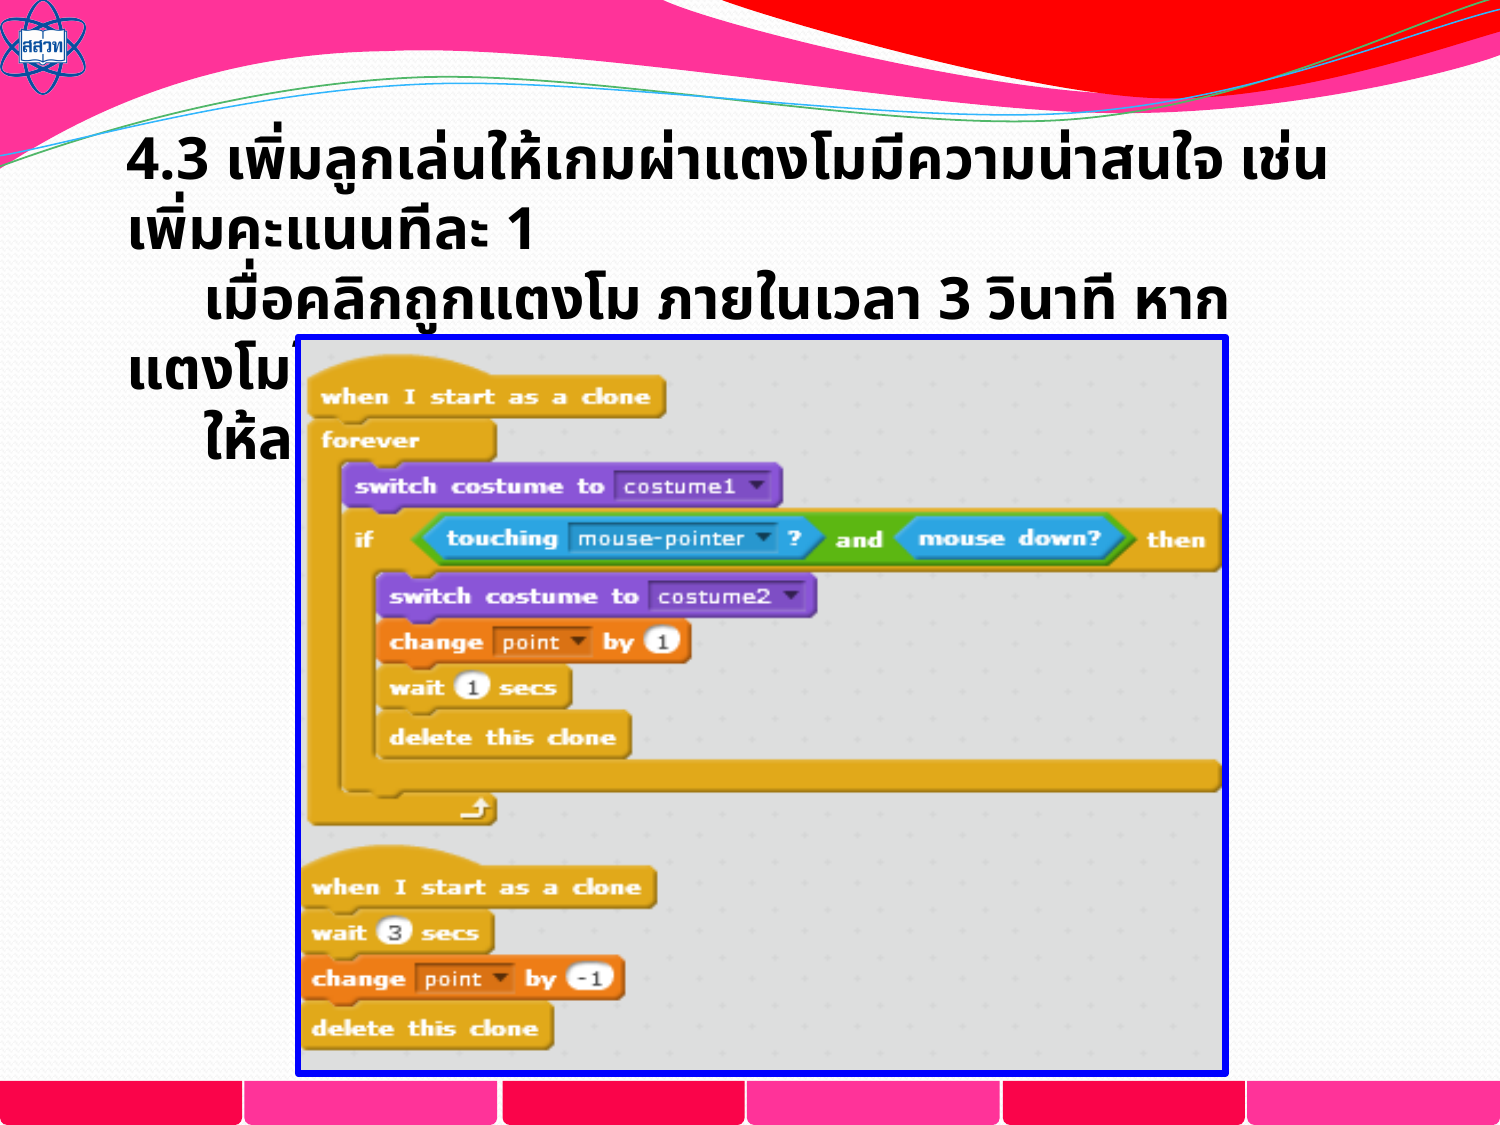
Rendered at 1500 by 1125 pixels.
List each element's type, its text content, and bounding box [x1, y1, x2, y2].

text_box 4.3 เพิ่มลูกเล่นให้เกมผ่าแตงโมมีความน่าสนใจ เช่น เพิ่มคะแนนทีละ 1 เมื่อคลิกถูกแตงโม ภายในเวลา 3 วินาที หากแตงโมไม่ถูกคลิก ให้ลบแตงโมนั้นทิ้งแล้วลดคะแนนลง 1 [112, 113, 1388, 479]
table_cell 1.6 [294, 1080, 498, 1084]
picture [0, 0, 86, 95]
picture [300, 339, 1223, 1071]
table_cell 1.6 [746, 1080, 1000, 1084]
